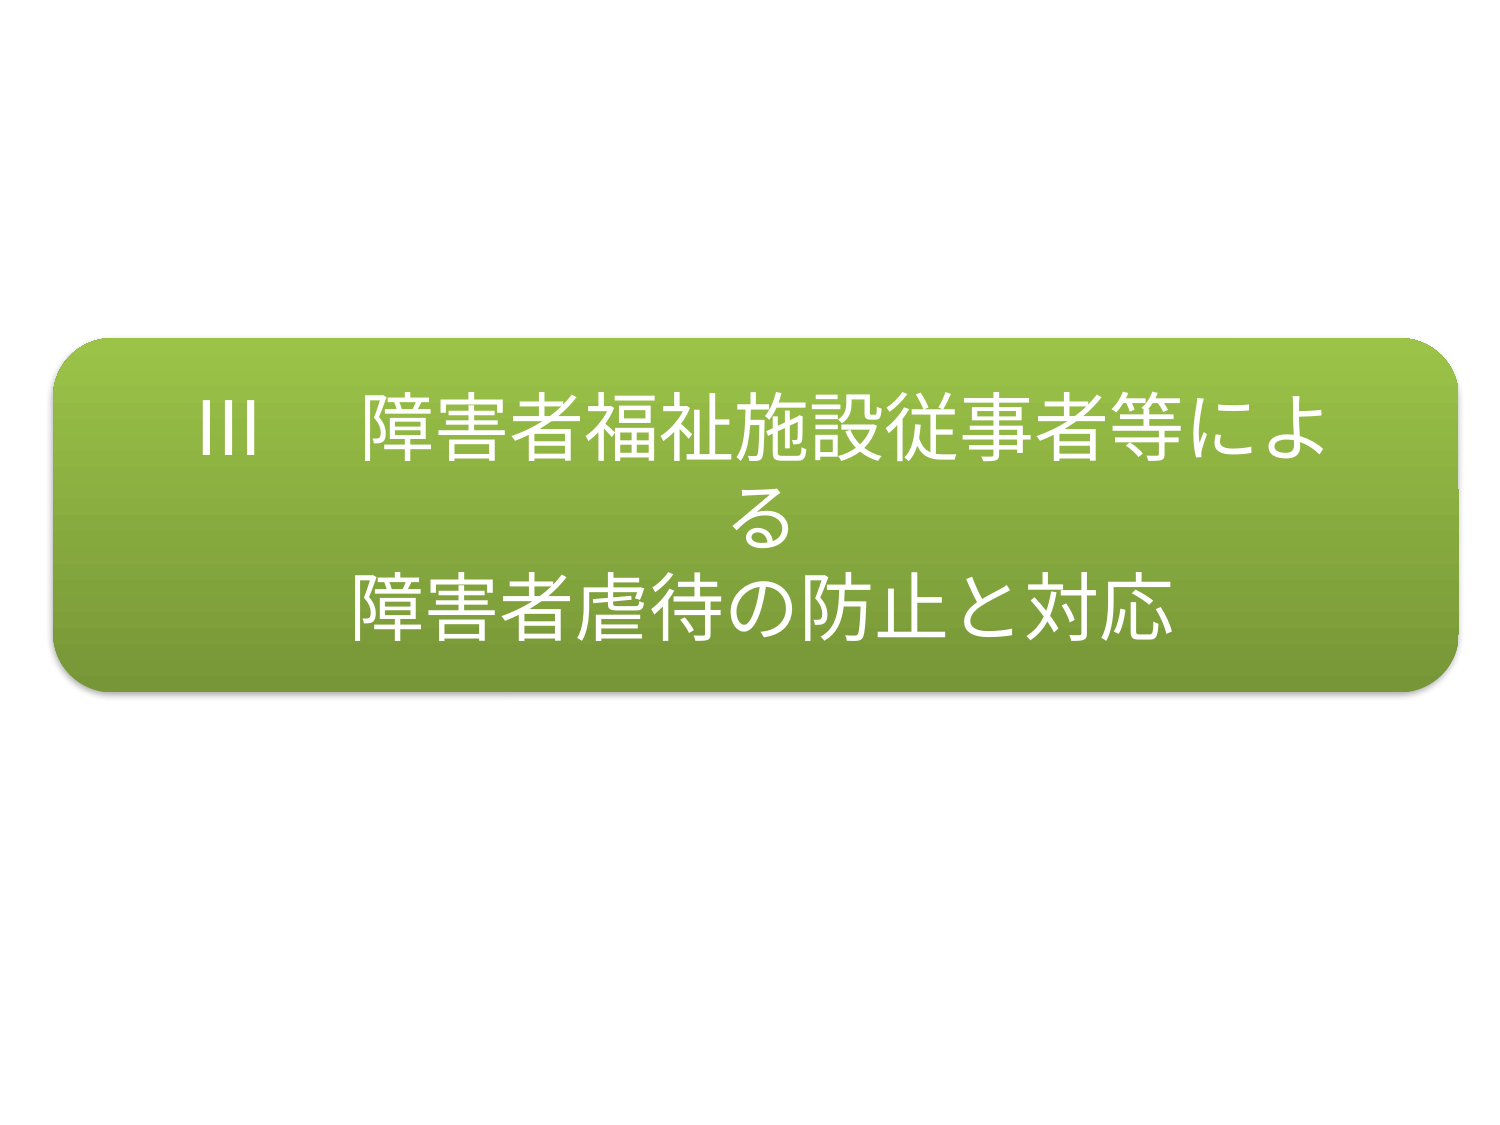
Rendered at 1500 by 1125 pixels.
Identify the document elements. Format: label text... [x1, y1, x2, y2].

text_box Ⅲ 障害者福祉施設従事者等による 障害者虐待の防止と対応 （マニュアルP.70） [171, 373, 1353, 749]
text_box [53, 338, 1459, 693]
